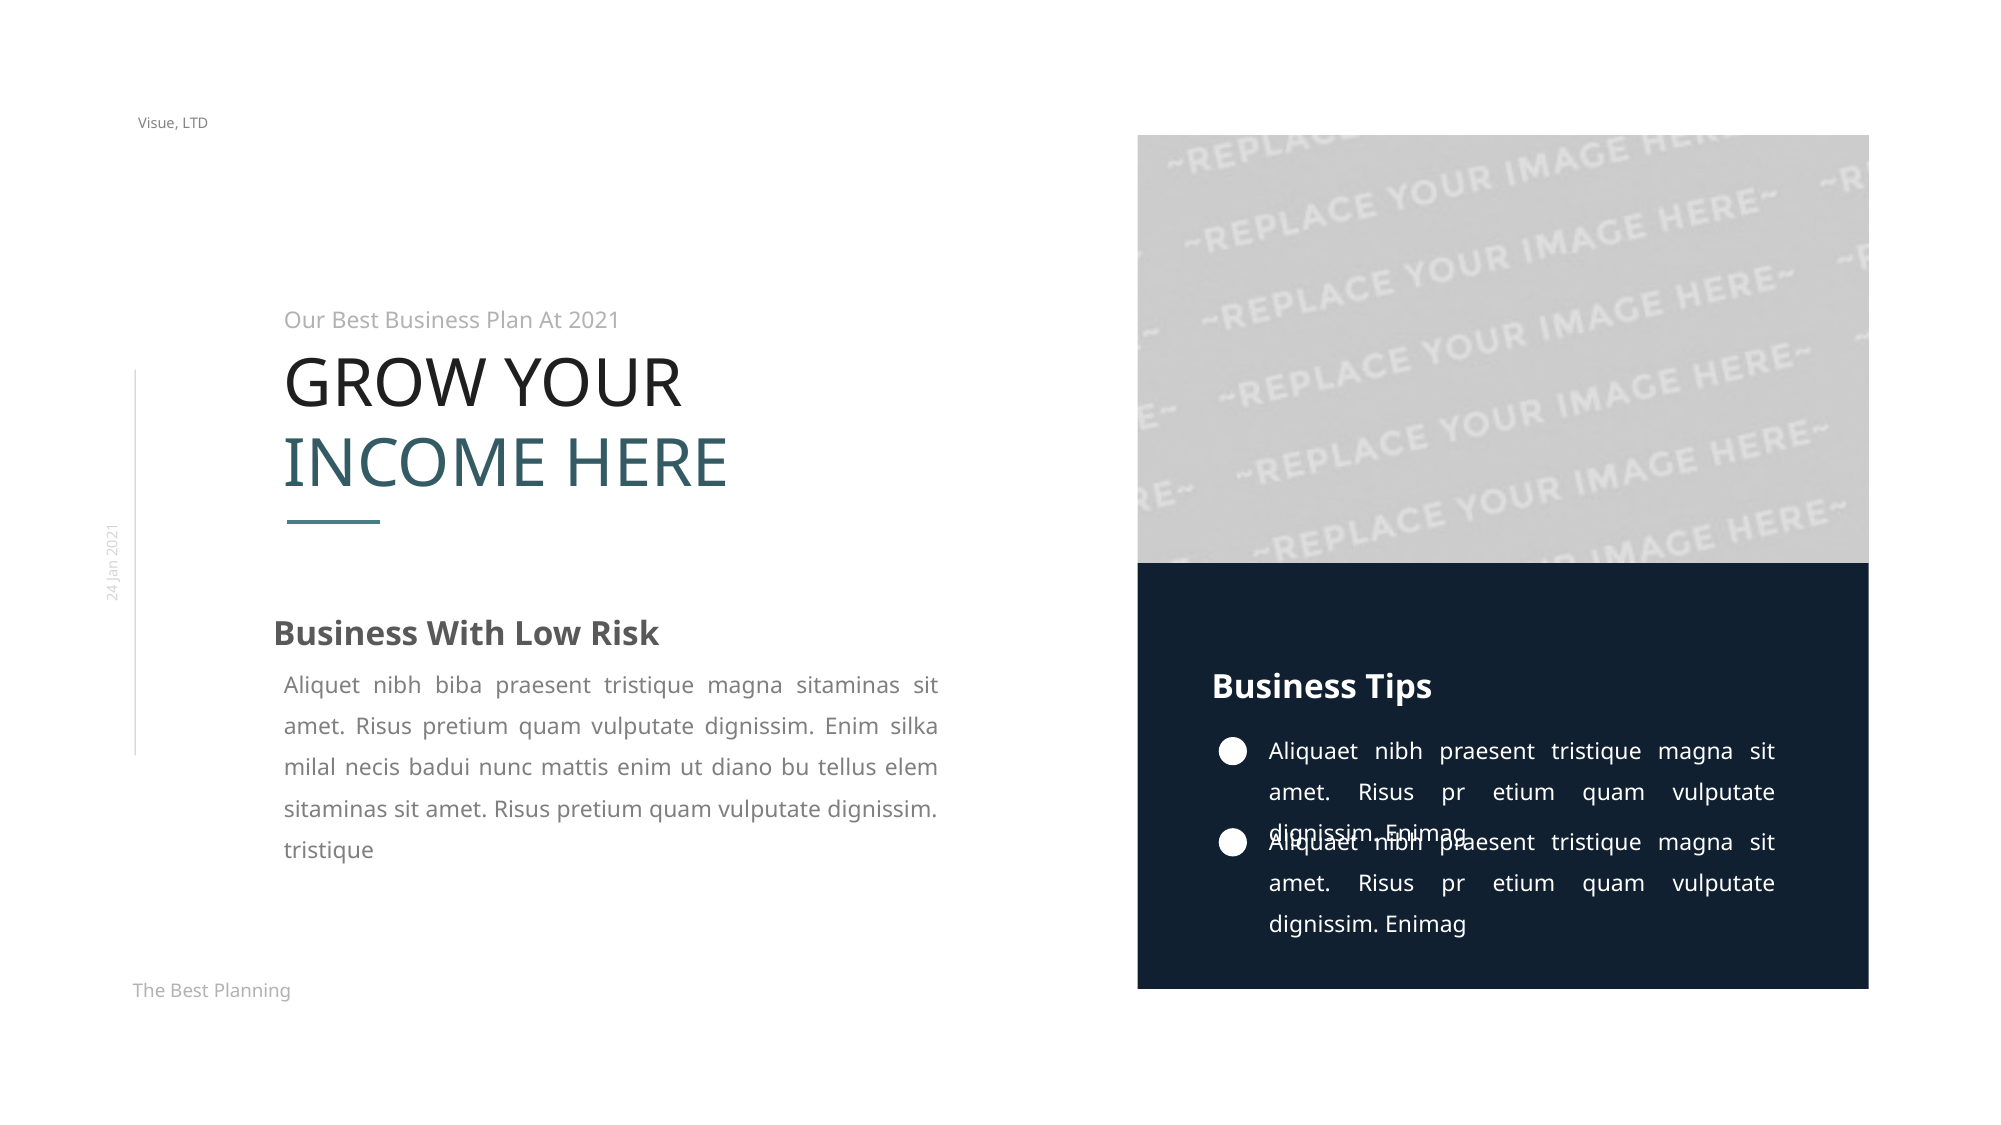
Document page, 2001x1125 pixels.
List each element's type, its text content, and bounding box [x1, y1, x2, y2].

text_box Business With Low Risk [258, 604, 675, 660]
text_box Visue, LTD [123, 106, 224, 139]
text_box Business Tips [1196, 657, 1448, 712]
text_box Aliquet nibh biba praesent tristique magna sitaminas sit amet. Risus pretium quam vulputate dignissim. Enim silka milal necis badui nunc mattis enim ut diano bu tellus elem sitaminas sit amet. Risus pretium quam vulputate dignissim. tristique [268, 649, 954, 871]
text_box Aliquaet nibh praesent tristique magna sit amet. Risus pr etium quam vulputate dignissim. Enimag [1254, 806, 1791, 945]
text_box GROW YOUR INCOME HERE [268, 332, 940, 508]
text_box Aliquaet nibh praesent tristique magna sit amet. Risus pr etium quam vulputate dignissim. Enimag [1254, 715, 1791, 806]
picture [1137, 135, 1869, 563]
text_box [1217, 827, 1248, 858]
text_box The Best Planning [117, 971, 306, 1009]
text_box Our Best Business Plan At 2021 [269, 298, 637, 341]
text_box [1136, 561, 1870, 990]
text_box [1217, 735, 1248, 767]
text_box 24 Jan 2021 [95, 508, 128, 617]
